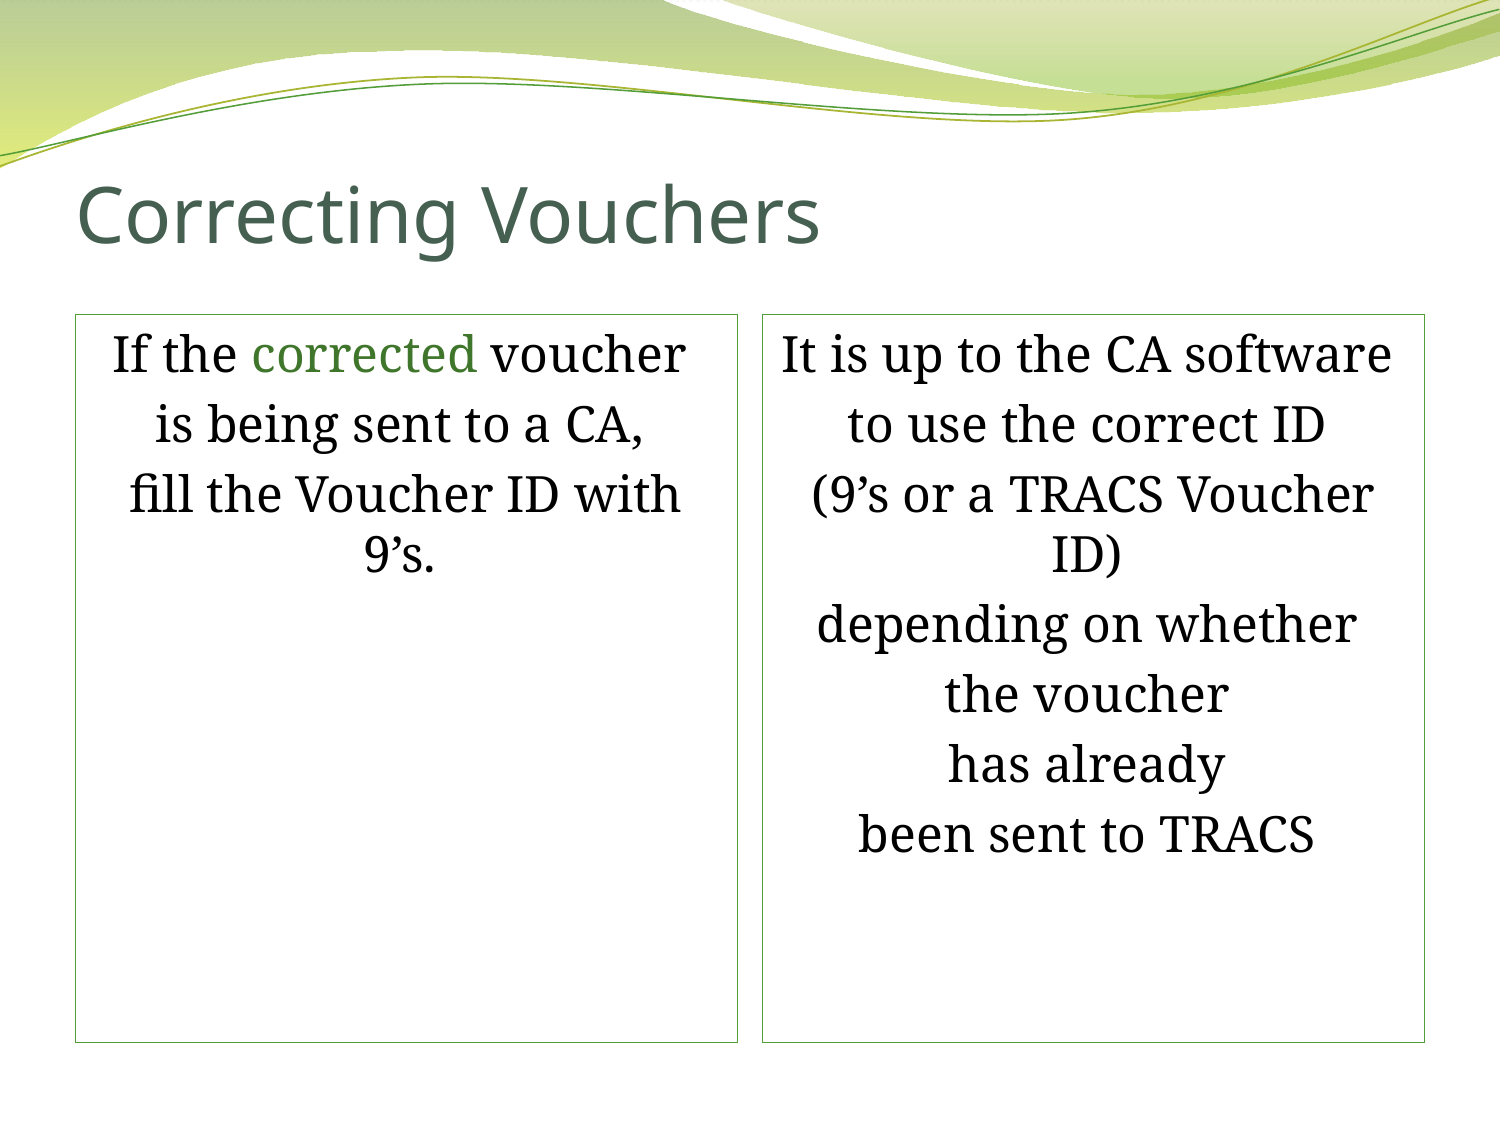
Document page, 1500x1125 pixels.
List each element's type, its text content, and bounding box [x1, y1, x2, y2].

list It is up to the CA software to use the correct ID (9’s or a TRACS Voucher ID) depending on whether the voucher has already been sent to TRACS [762, 314, 1425, 1043]
list If the corrected voucher is being sent to a CA, fill the Voucher ID with 9’s. [75, 314, 738, 1043]
title Correcting Vouchers [75, 115, 1425, 260]
